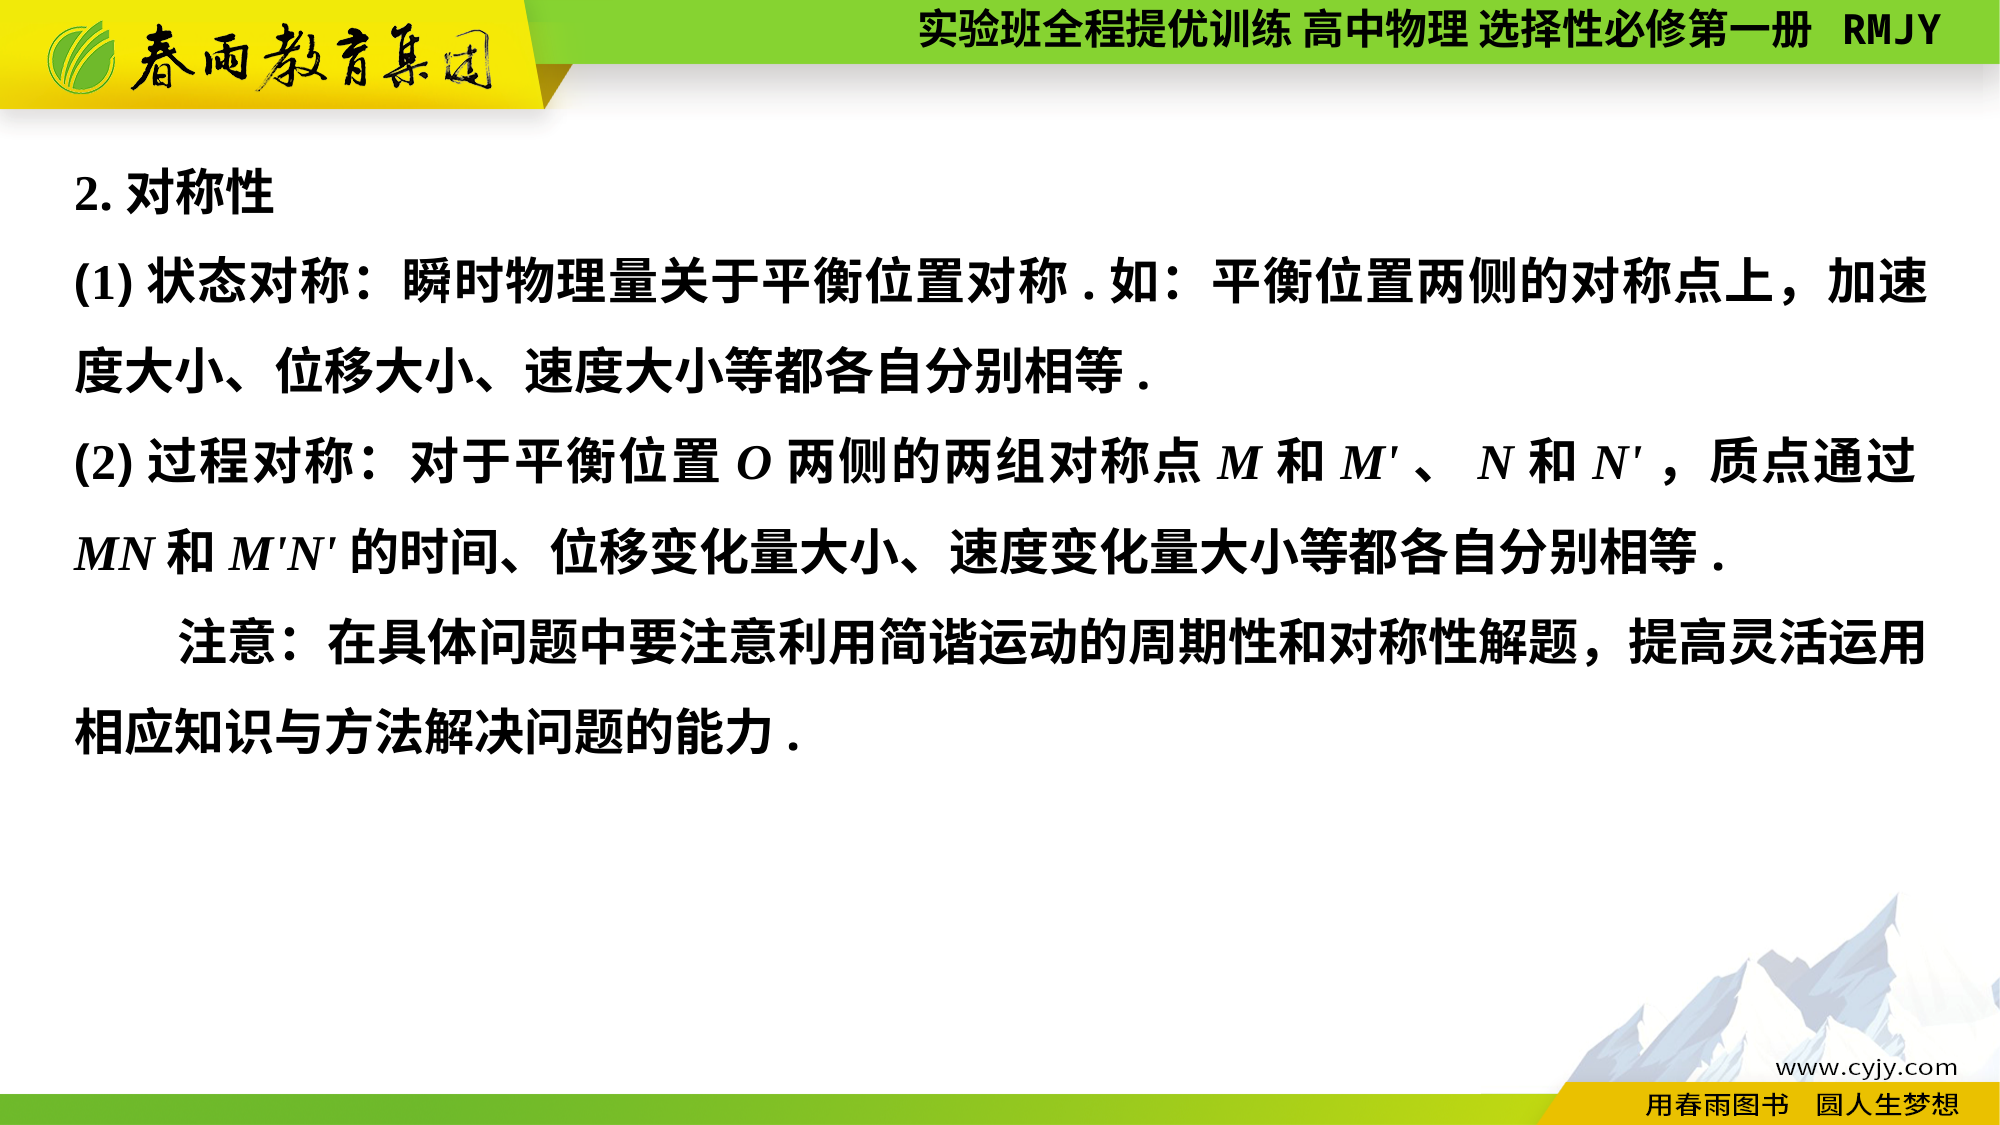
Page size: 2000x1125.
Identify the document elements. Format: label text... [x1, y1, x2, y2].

picture [0, 0, 2000, 1125]
list 2.对称性 (1)状态对称：瞬时物理量关于平衡位置对称.如：平衡位置两侧的对称点上，加速度大小、位移大小、速度大小等都各自分别相等. (2)过程对称：对于平衡位置O两侧的两组对称点M和M'、N和N'，质点通过MN和M'N'的时间、位移变化量大小、速度变化量大小等都各自分别相等. 注意：在具体问题中要注意利用简谐运动的周期性和对称性解题，提高灵活运用相应知识与方法解决问题的能力. [59, 122, 1944, 763]
